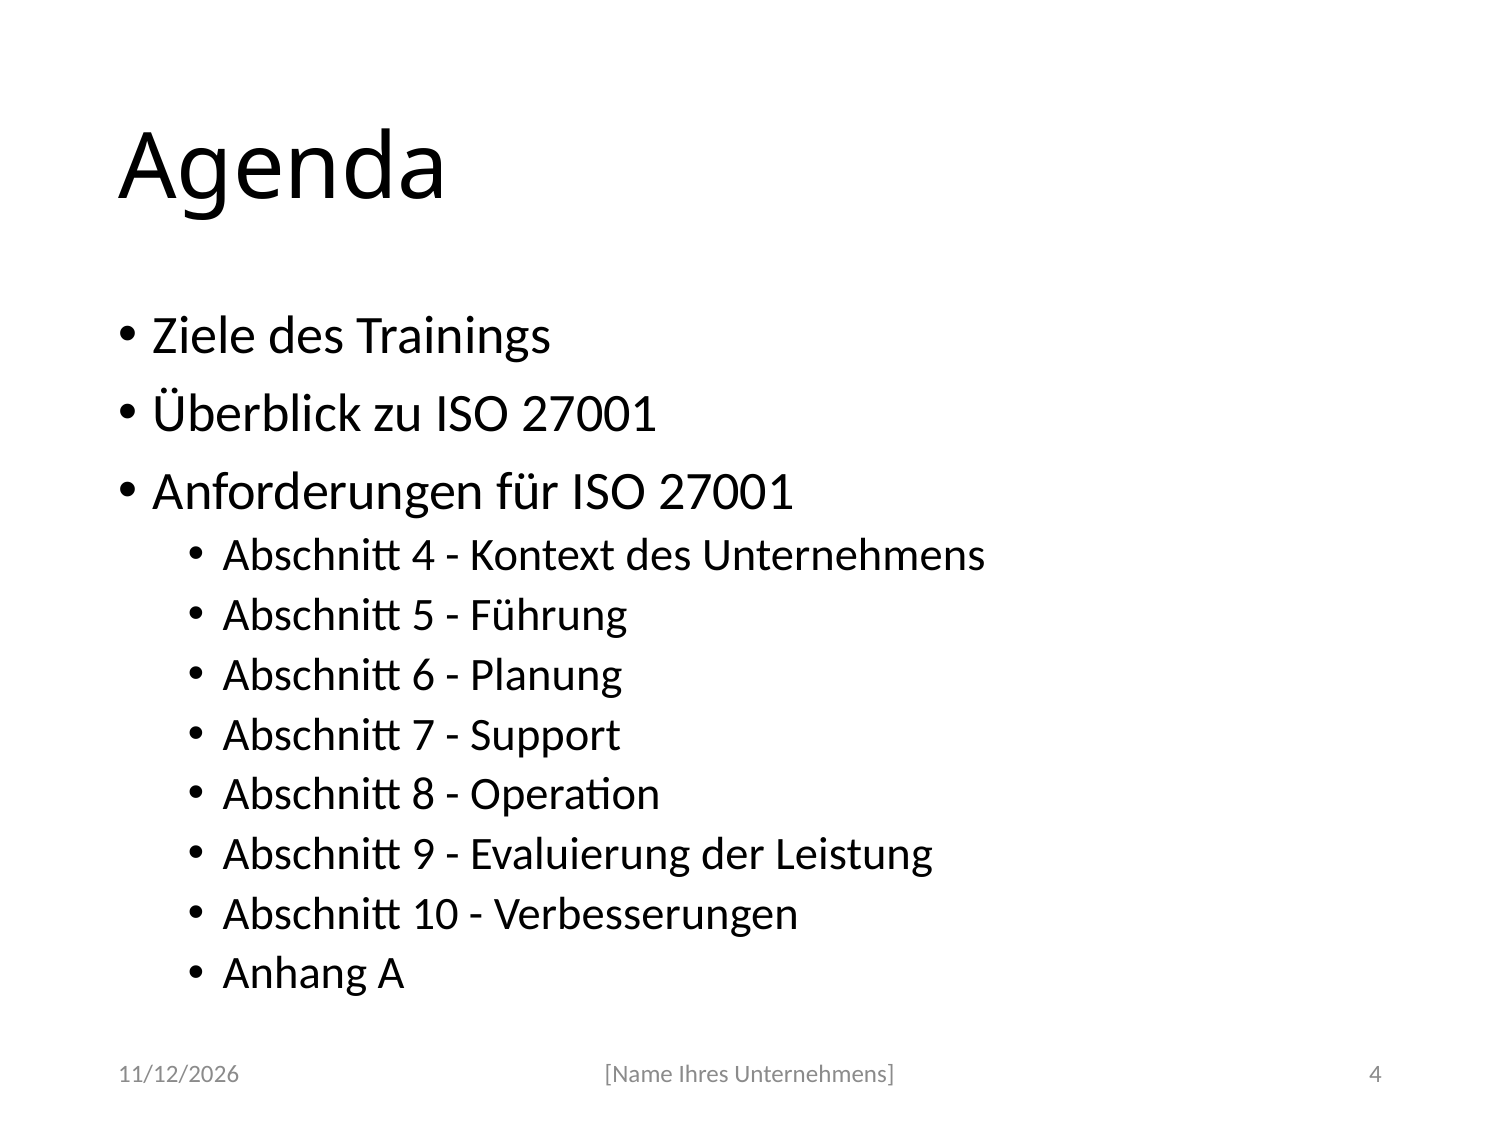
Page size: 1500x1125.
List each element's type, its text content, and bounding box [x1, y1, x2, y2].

footer [Name Ihres Unternehmens] [496, 1042, 1004, 1103]
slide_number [103, 1042, 441, 1103]
slide_number 4 [1059, 1042, 1397, 1103]
title Agenda [103, 59, 1397, 278]
list Ziele des Trainings Überblick zu ISO 27001 Anforderungen für ISO 27001 Abschnitt 4 - Kontext des Unternehmens Abschnitt 5 - Führung Abschnitt 6 - Planung Abschnitt 7 - Support Abschnitt 8 - Operation Abschnitt 9 - Evaluierung der Leistung Abschnitt 10 - Verbesserungen Anhang A [103, 299, 1397, 1014]
